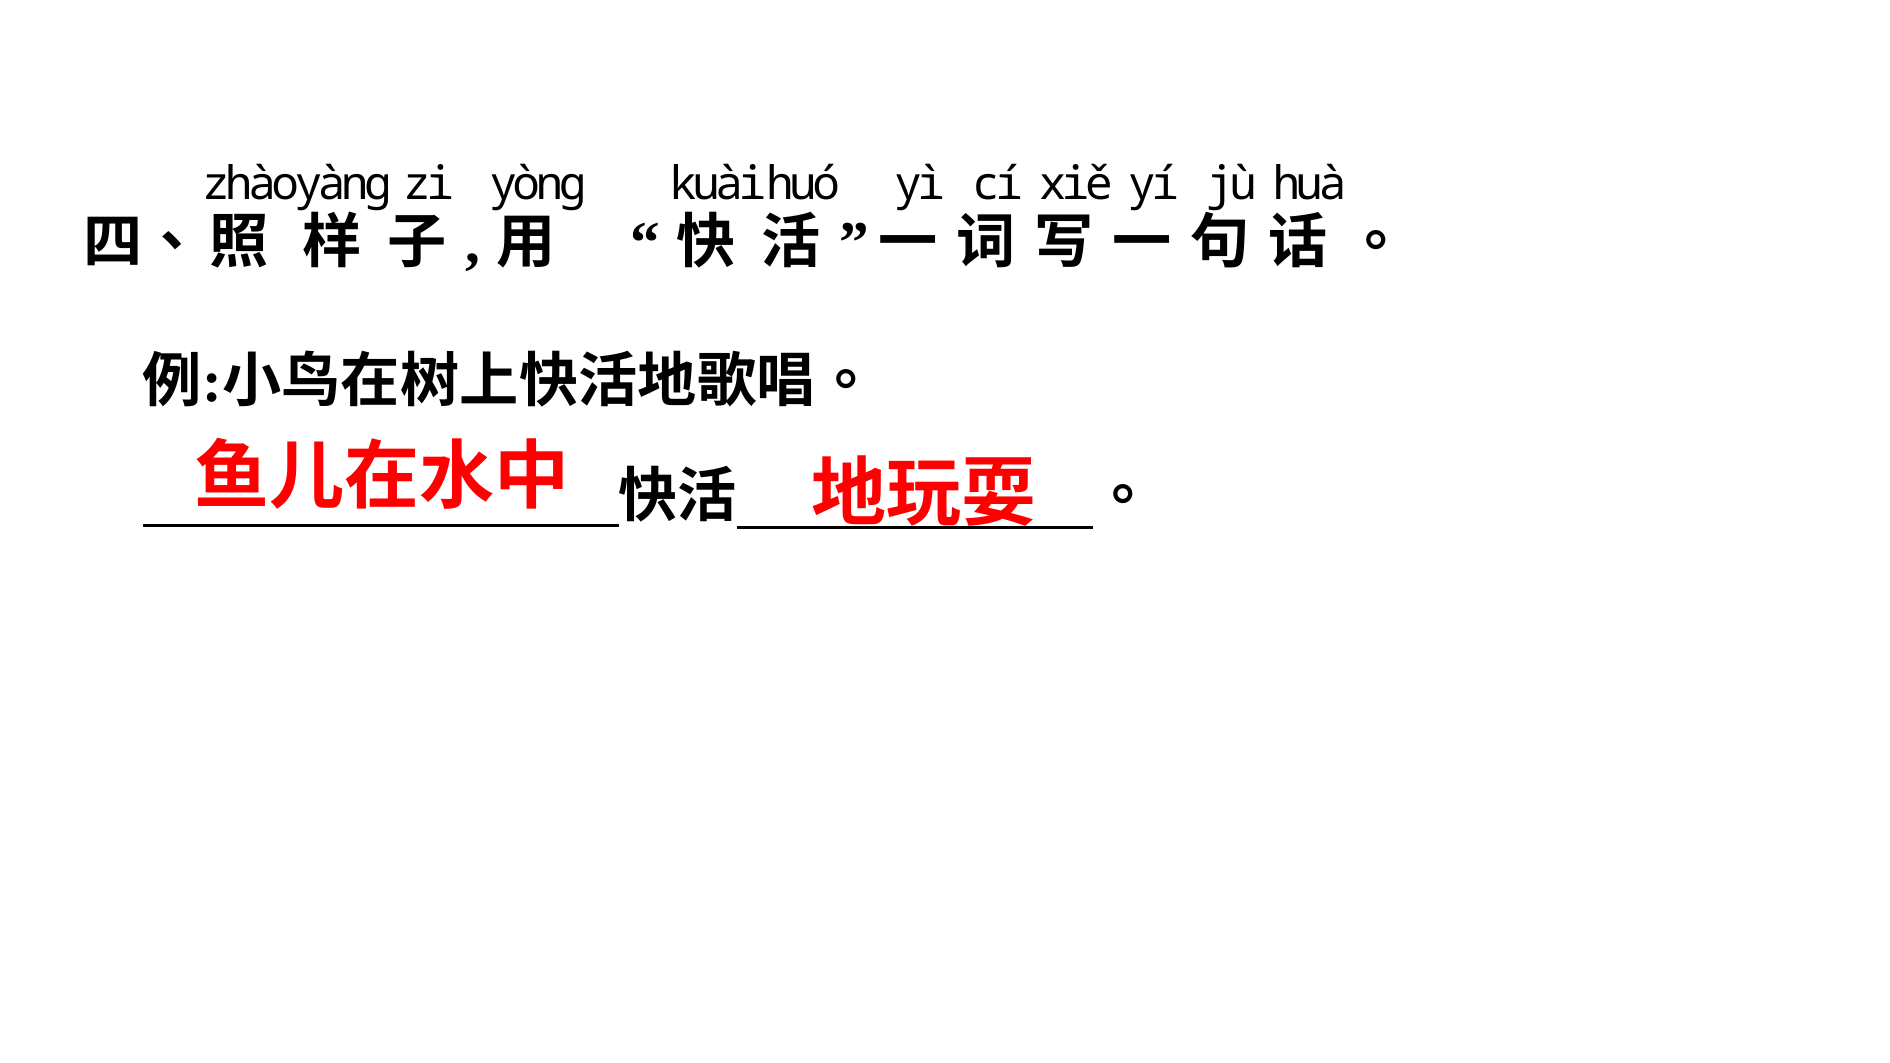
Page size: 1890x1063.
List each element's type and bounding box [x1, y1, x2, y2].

text_box [83, 152, 1804, 745]
